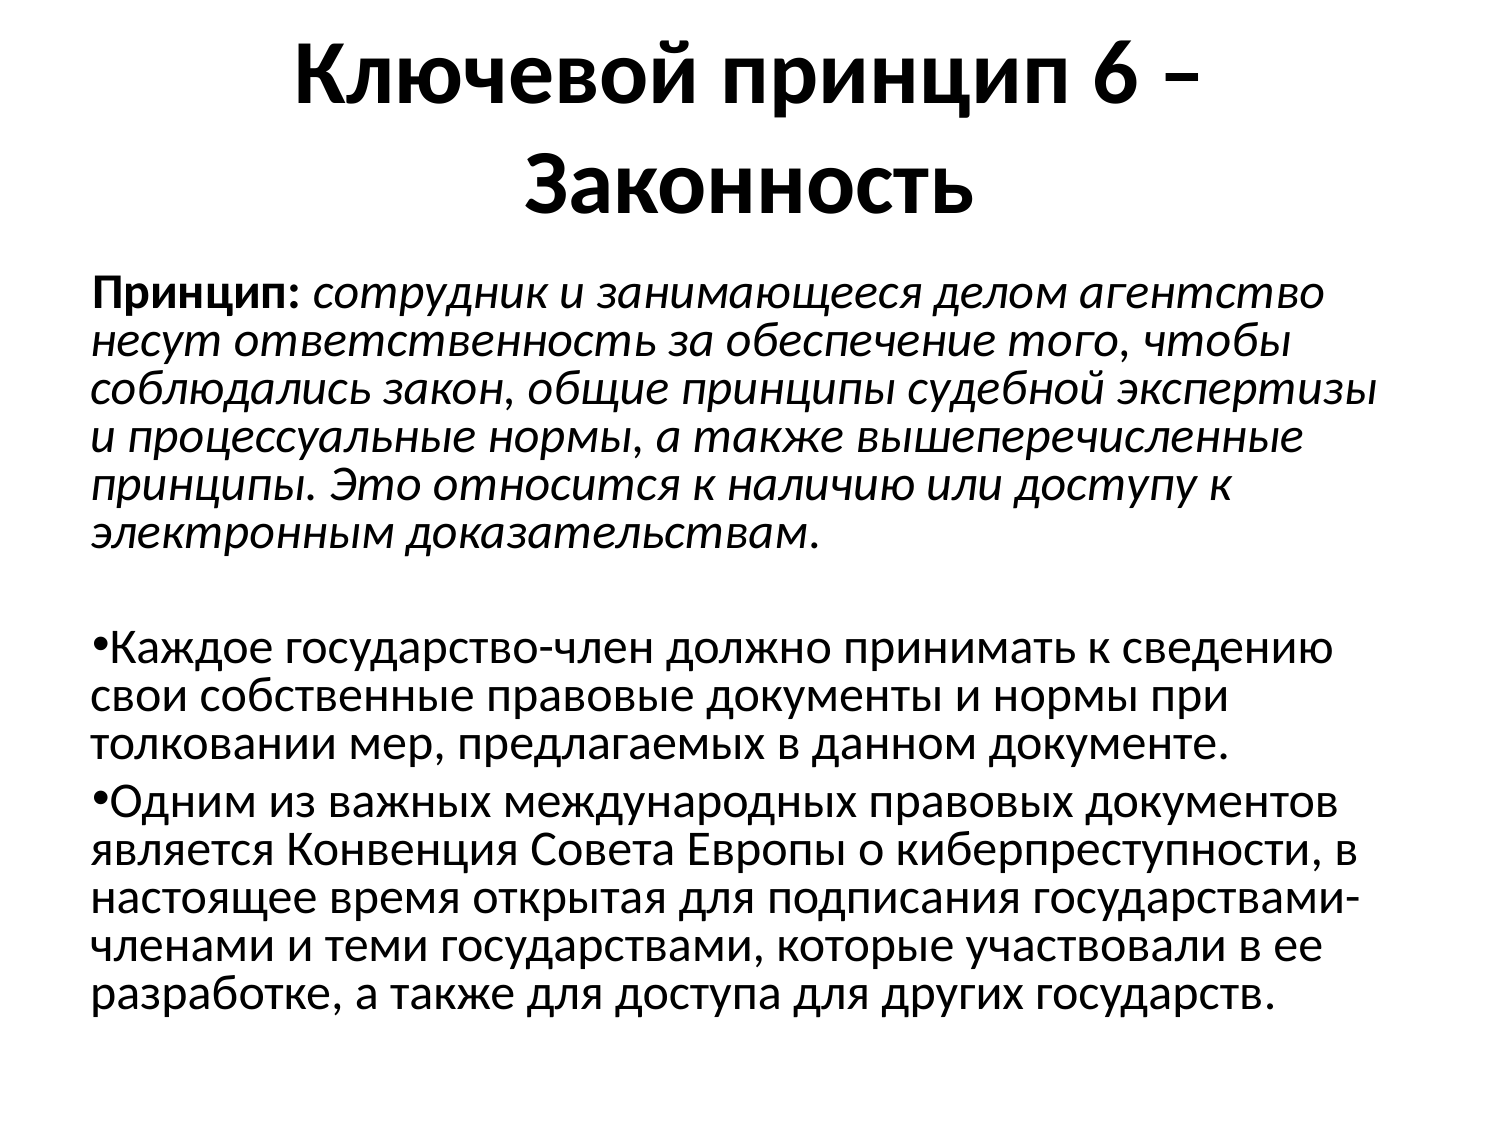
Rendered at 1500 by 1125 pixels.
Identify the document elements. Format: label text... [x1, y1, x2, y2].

title Ключевой принцип 6 – Законность [74, 44, 1426, 200]
list Принцип: сотрудник и занимающееся делом агентство несут ответственность за обеспечение того, чтобы соблюдались закон, общие принципы судебной экспертизы и процессуальные нормы, а также вышеперечисленные принципы. Это относится к наличию или доступу к электронным доказательствам. Каждое государство-член должно принимать к сведению свои собственные правовые документы и нормы при толковании мер, предлагаемых в данном документе. Одним из важных международных правовых документов является Конвенция Совета Европы о киберпреступности, в настоящее время открытая для подписания государствами-членами и теми государствами, которые участвовали в ее разработке, а также для доступа для других государств. [74, 262, 1426, 1047]
